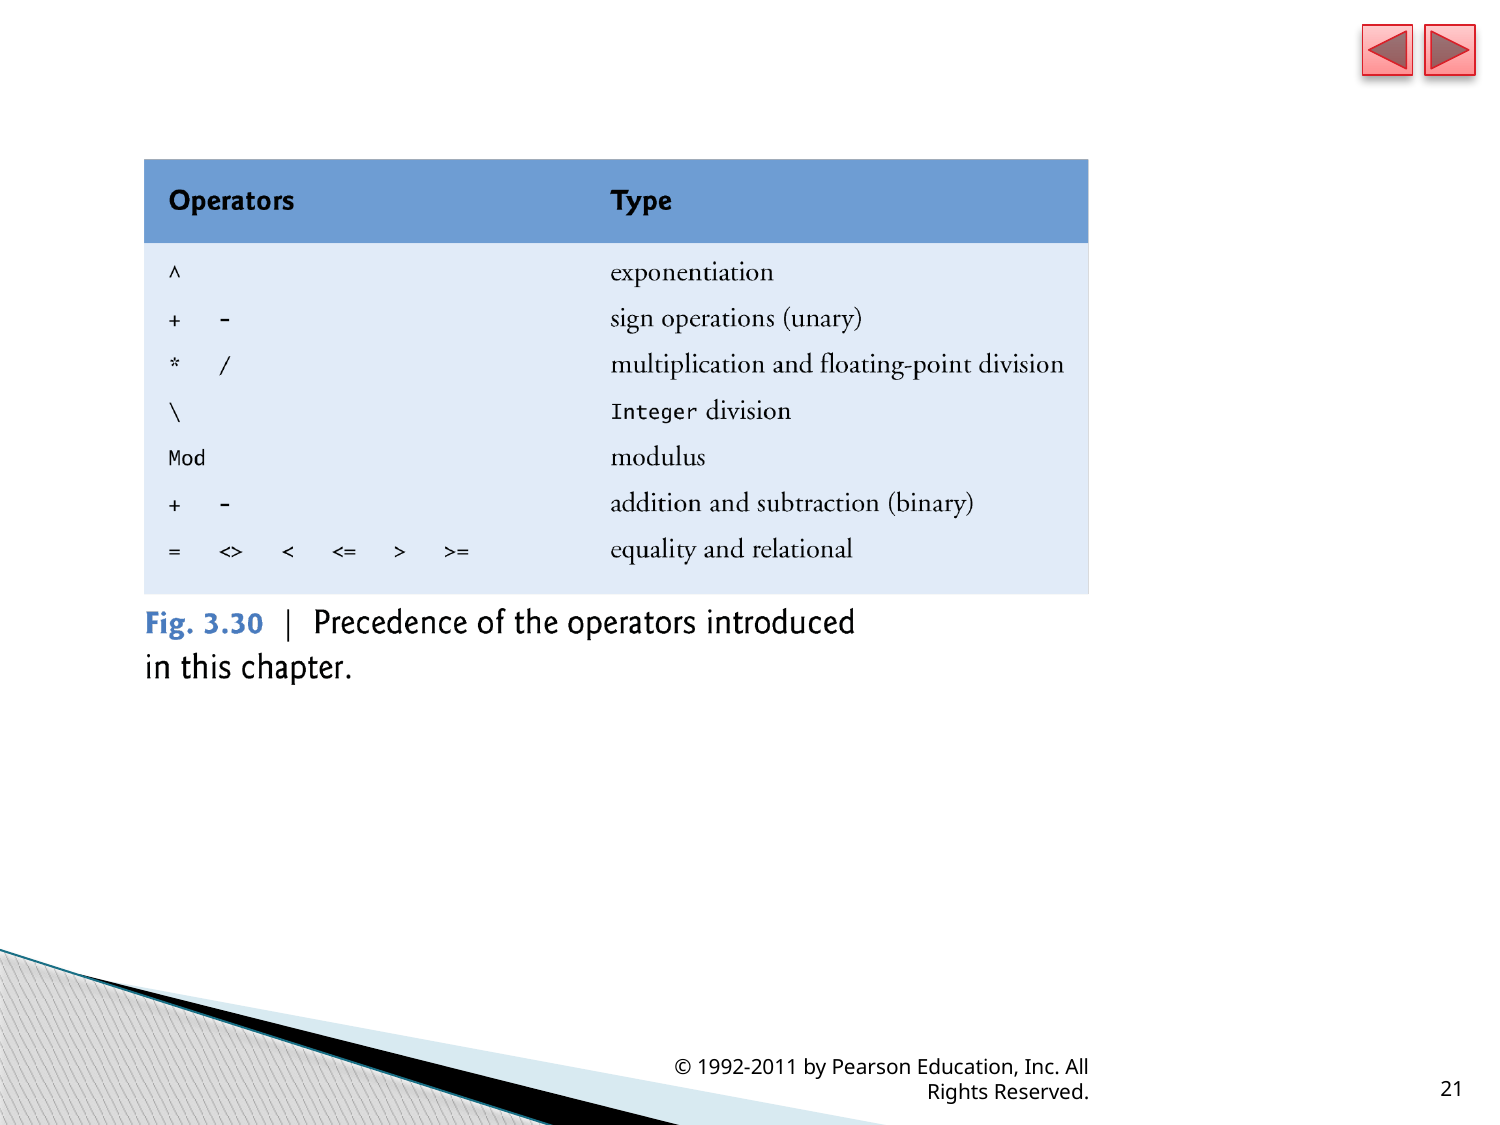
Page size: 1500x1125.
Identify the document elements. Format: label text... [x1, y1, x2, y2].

slide_number 21 [1418, 1051, 1479, 1112]
picture [0, 106, 1500, 1018]
footer © 1992-2011 by Pearson Education, Inc. All Rights Reserved. [650, 1051, 1105, 1112]
